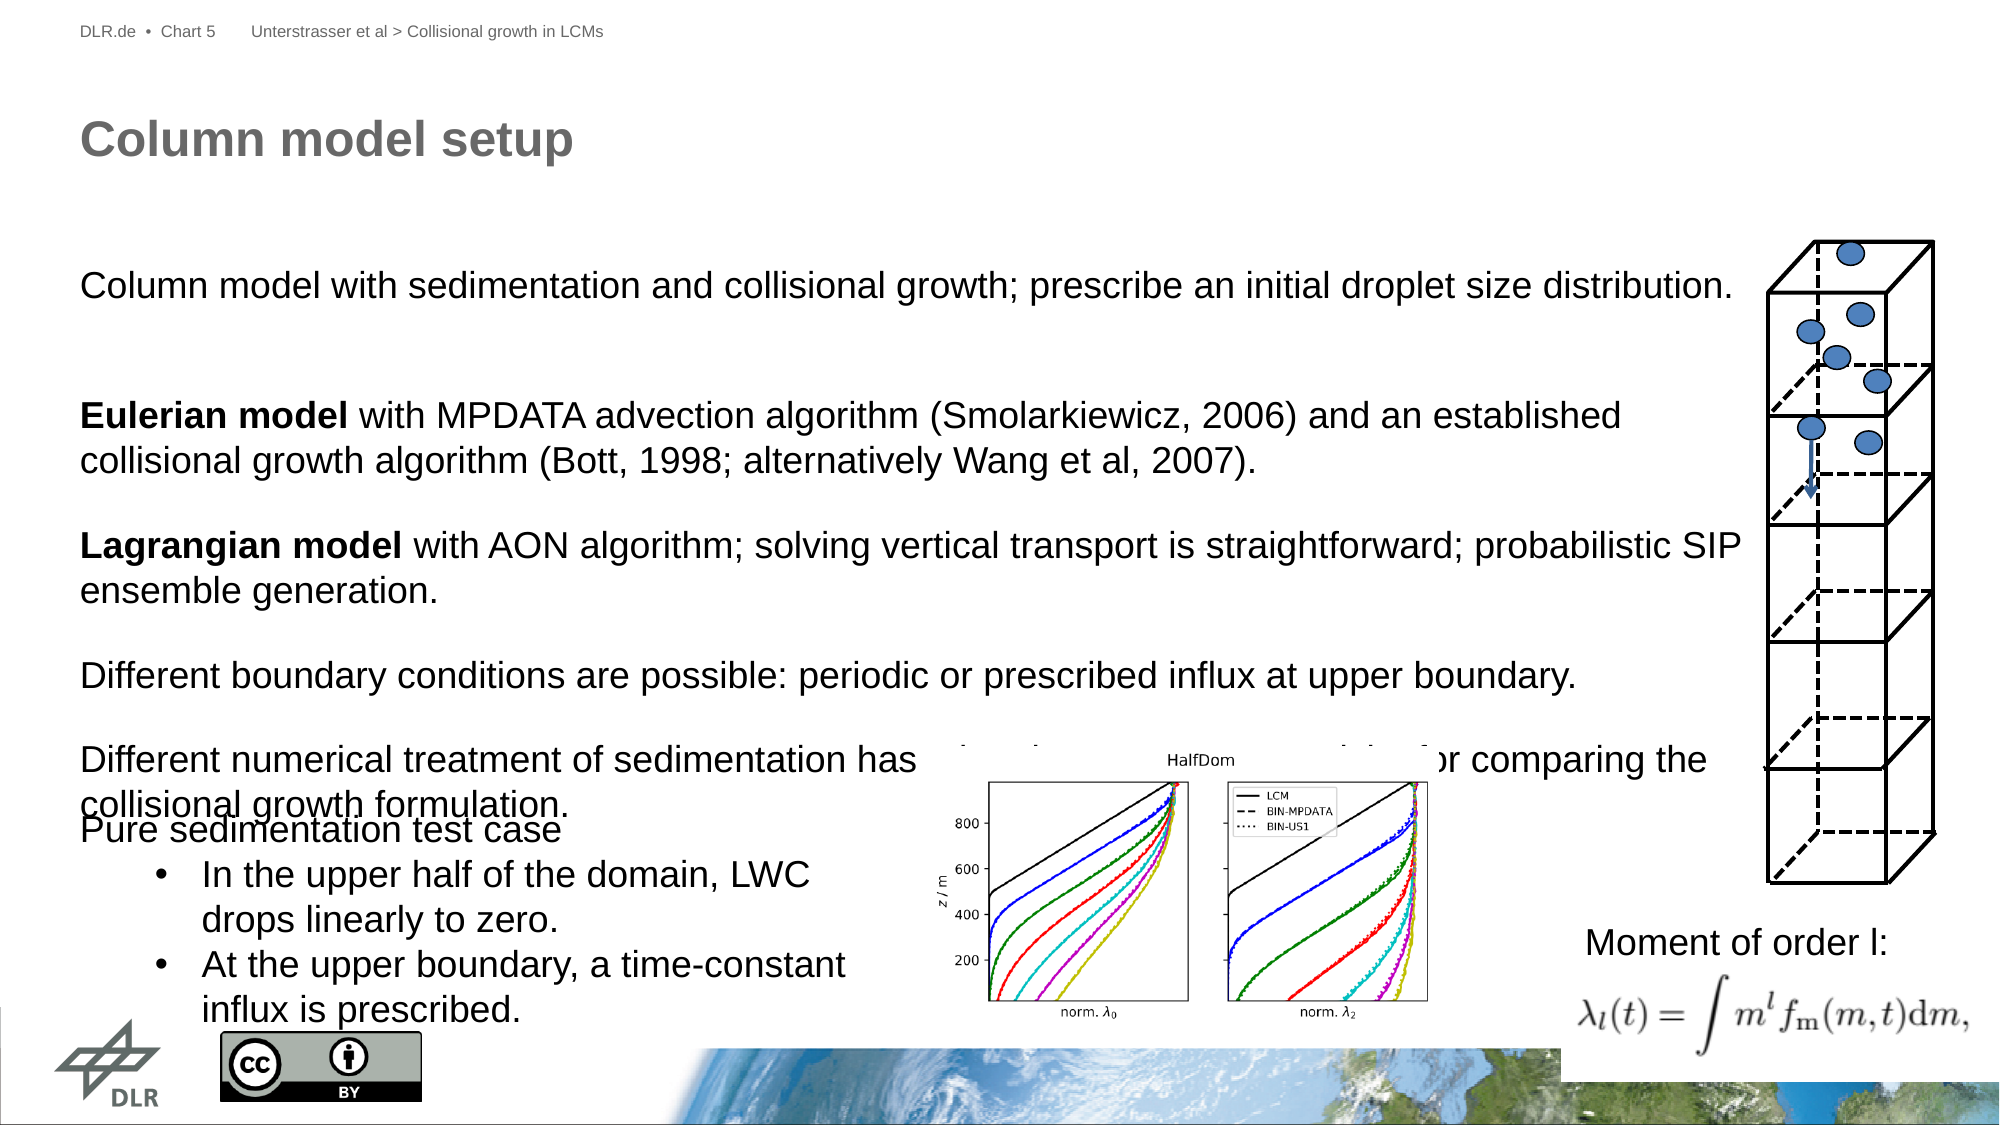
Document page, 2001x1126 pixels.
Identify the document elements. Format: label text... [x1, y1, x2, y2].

list Column model with sedimentation and collisional growth; prescribe an initial droplet size distribution. Eulerian model with MPDATA advection algorithm (Smolarkiewicz, 2006) and an established collisional growth algorithm (Bott, 1998; alternatively Wang et al, 2007). Lagrangian model with AON algorithm; solving vertical transport is straightforward; probabilistic SIP ensemble generation. Different boundary conditions are possible: periodic or prescribed influx at upper boundary. Different numerical treatment of sedimentation has minor impact => Prerequisite for comparing the collisional growth formulation. [79, 261, 1745, 746]
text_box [79, 746, 2001, 1082]
picture [0, 1007, 2000, 1125]
title Column model setup [79, 106, 1921, 228]
slide_number DLR.de • Chart 5 [79, 20, 251, 45]
footer Unterstrasser et al > Collisional growth in LCMs [251, 20, 1921, 45]
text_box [1763, 241, 1936, 884]
